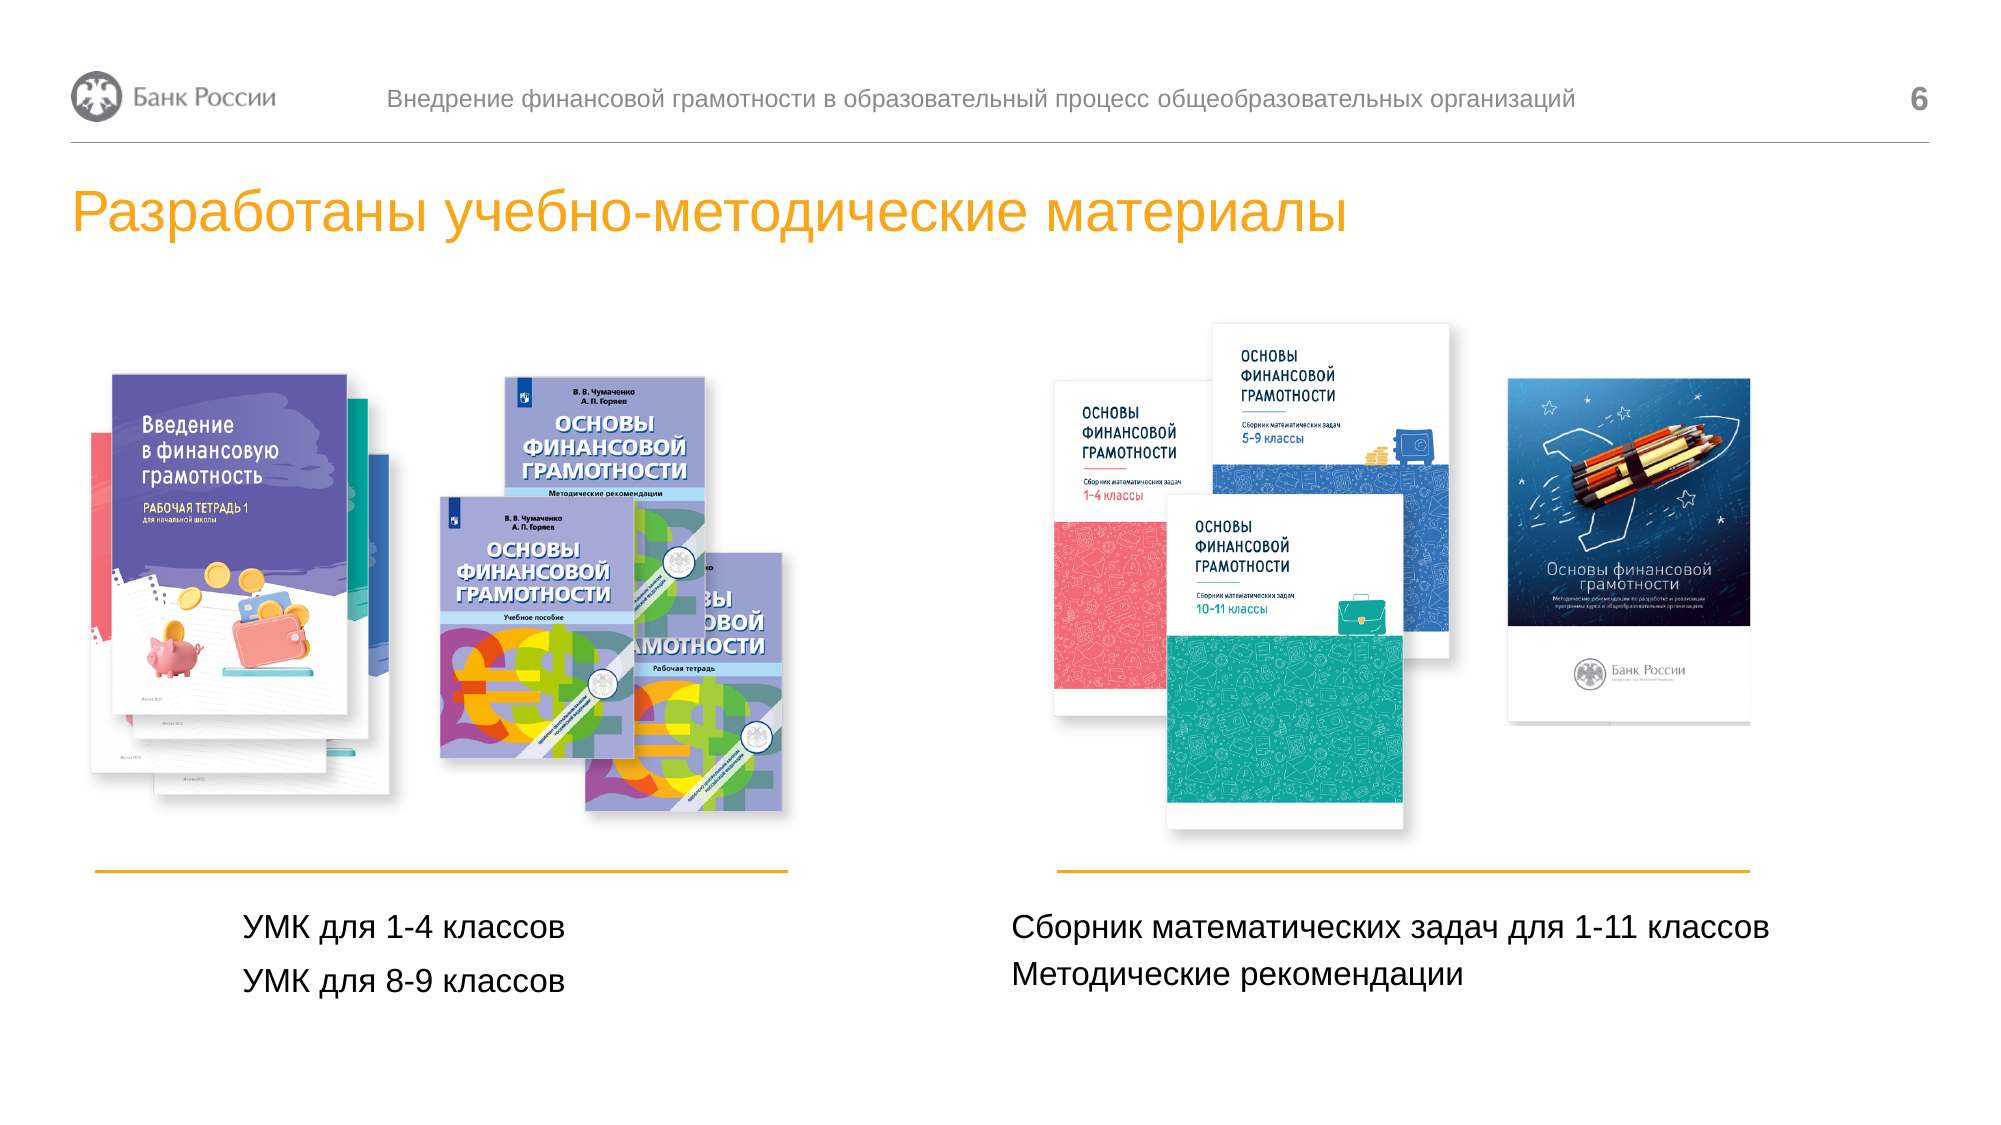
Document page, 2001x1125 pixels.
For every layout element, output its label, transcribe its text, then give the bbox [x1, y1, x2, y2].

footer Внедрение финансовой грамотности в образовательный процесс общеобразовательных организаций [386, 70, 1772, 124]
text_box УМК для 1-4 классов [227, 898, 608, 951]
picture [433, 371, 800, 830]
picture [83, 367, 410, 816]
text_box УМК для 8-9 классов [227, 951, 608, 1007]
picture [71, 71, 275, 122]
picture [1046, 316, 1470, 851]
text_box Методические рекомендации [996, 945, 1533, 1000]
slide_number 6 [1806, 70, 1929, 124]
title Разработаны учебно-методические материалы [71, 181, 1929, 248]
text_box Сборник математических задач для 1-11 классов [996, 898, 1841, 953]
picture [1503, 374, 1751, 726]
